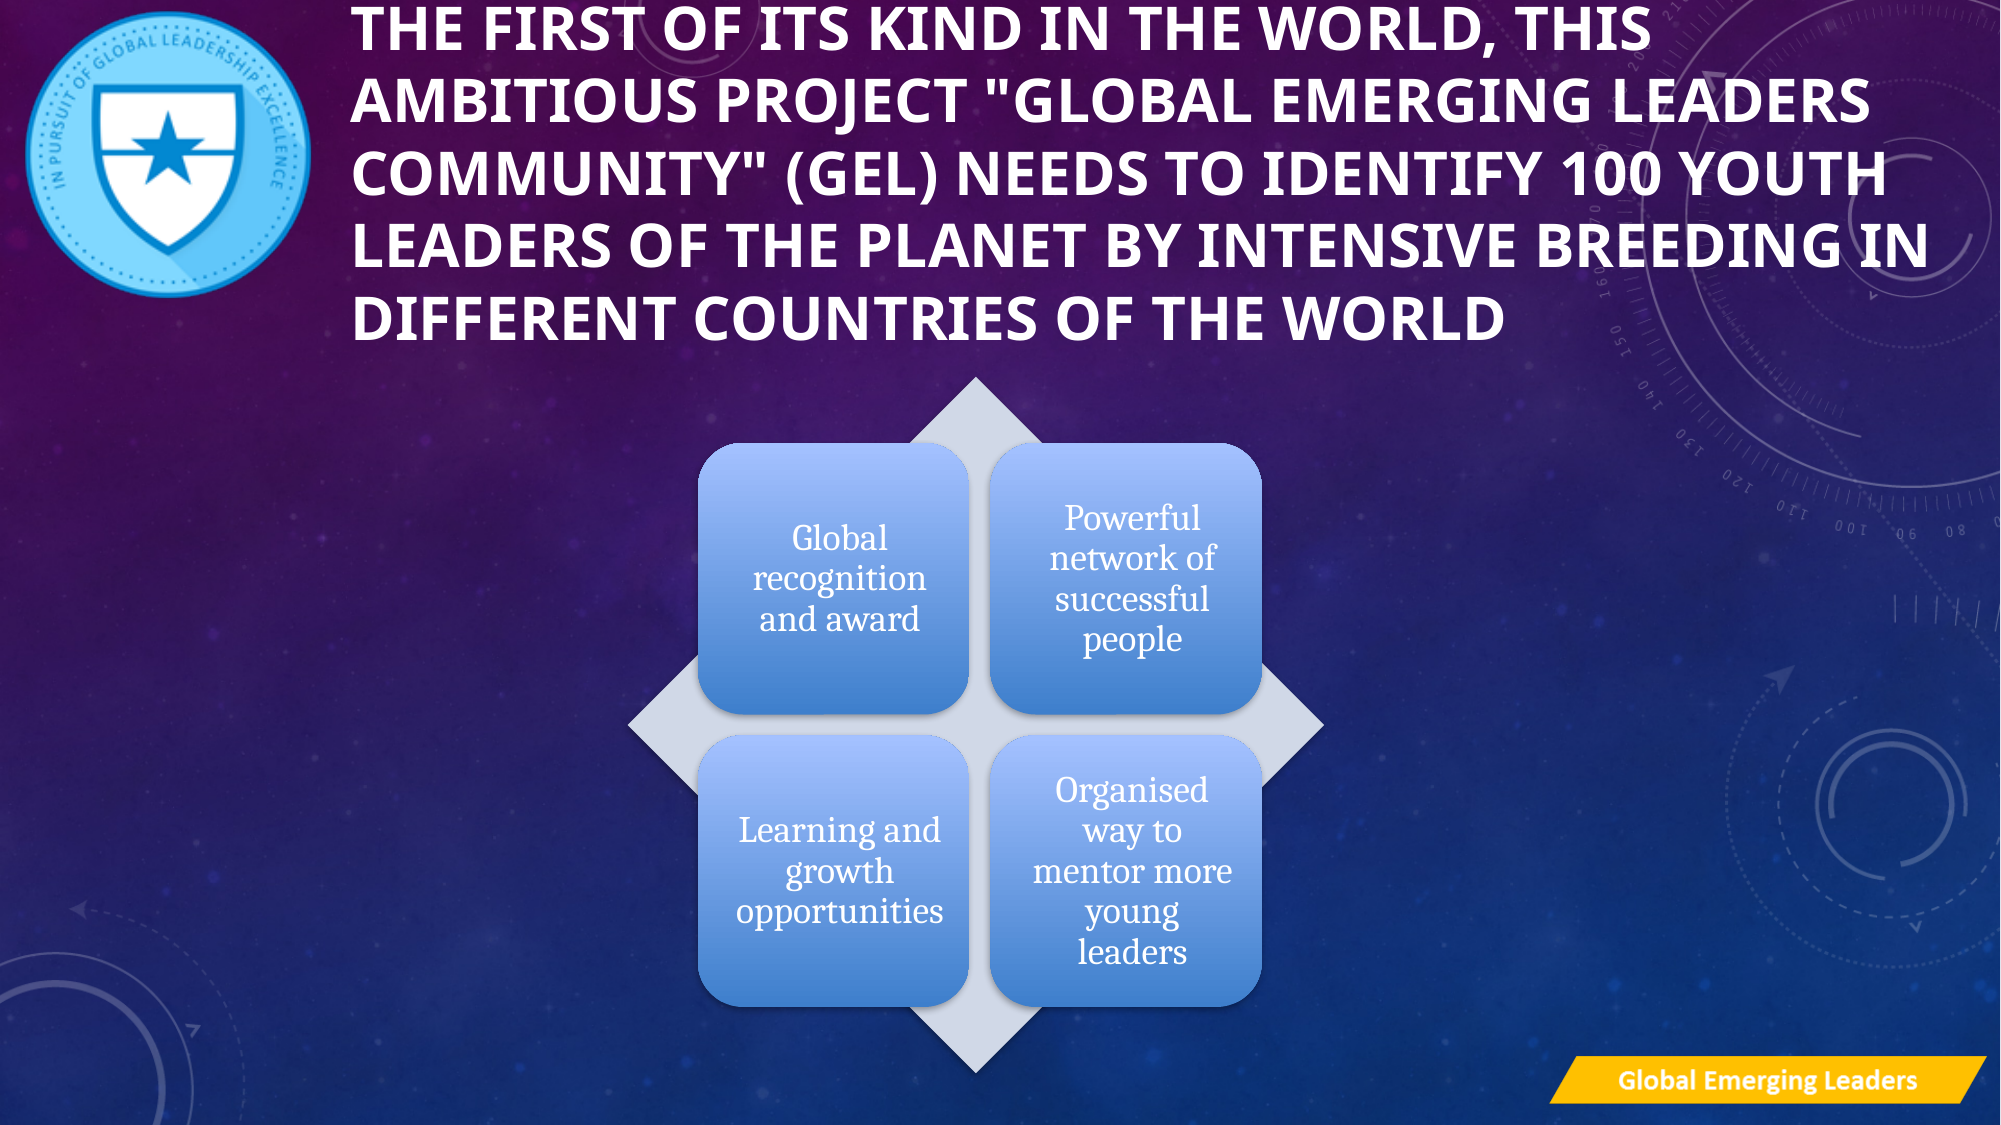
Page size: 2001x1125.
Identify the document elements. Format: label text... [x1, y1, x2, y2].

picture [0, 0, 2001, 1125]
title The first of its kind in the world, this ambitious project "GLOBAL EMERGING LEADERS COMMUNITY" (gel) needs to identify 100 youth leaders of the planet by intensive breeding in different countries of the world [335, 0, 2000, 392]
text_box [499, 376, 1460, 1074]
